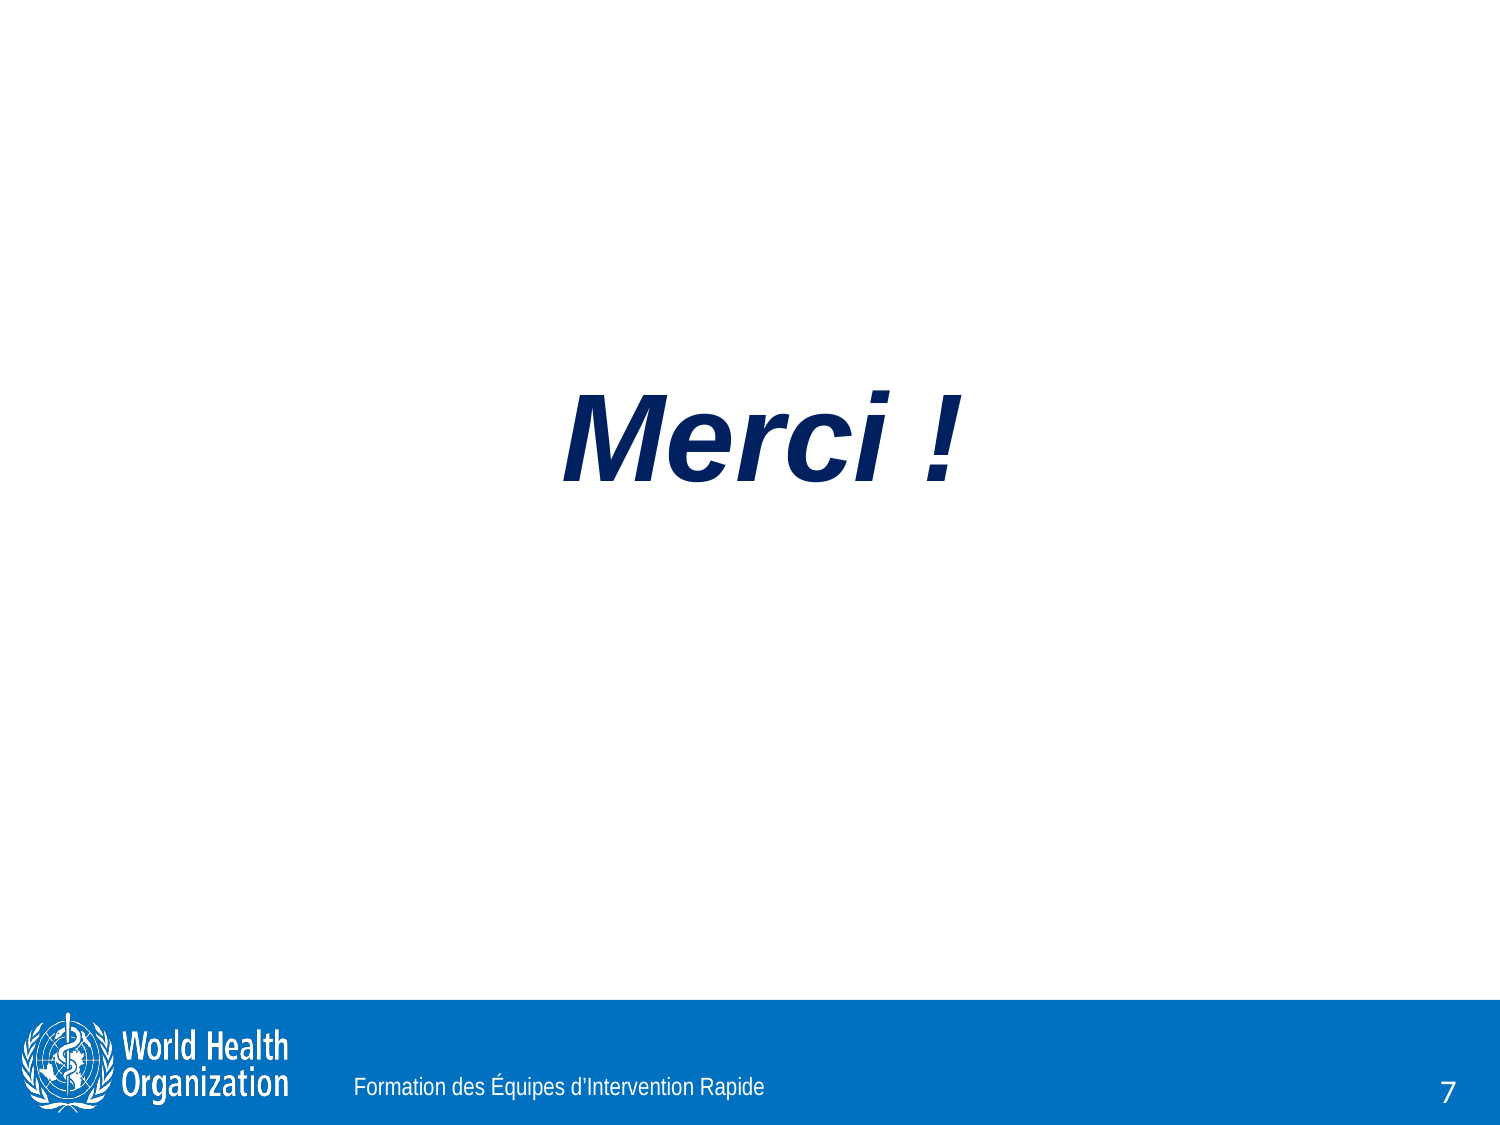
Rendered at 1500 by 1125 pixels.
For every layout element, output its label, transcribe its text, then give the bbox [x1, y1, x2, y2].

picture [21, 1012, 288, 1113]
title Merci ! [88, 338, 1439, 526]
